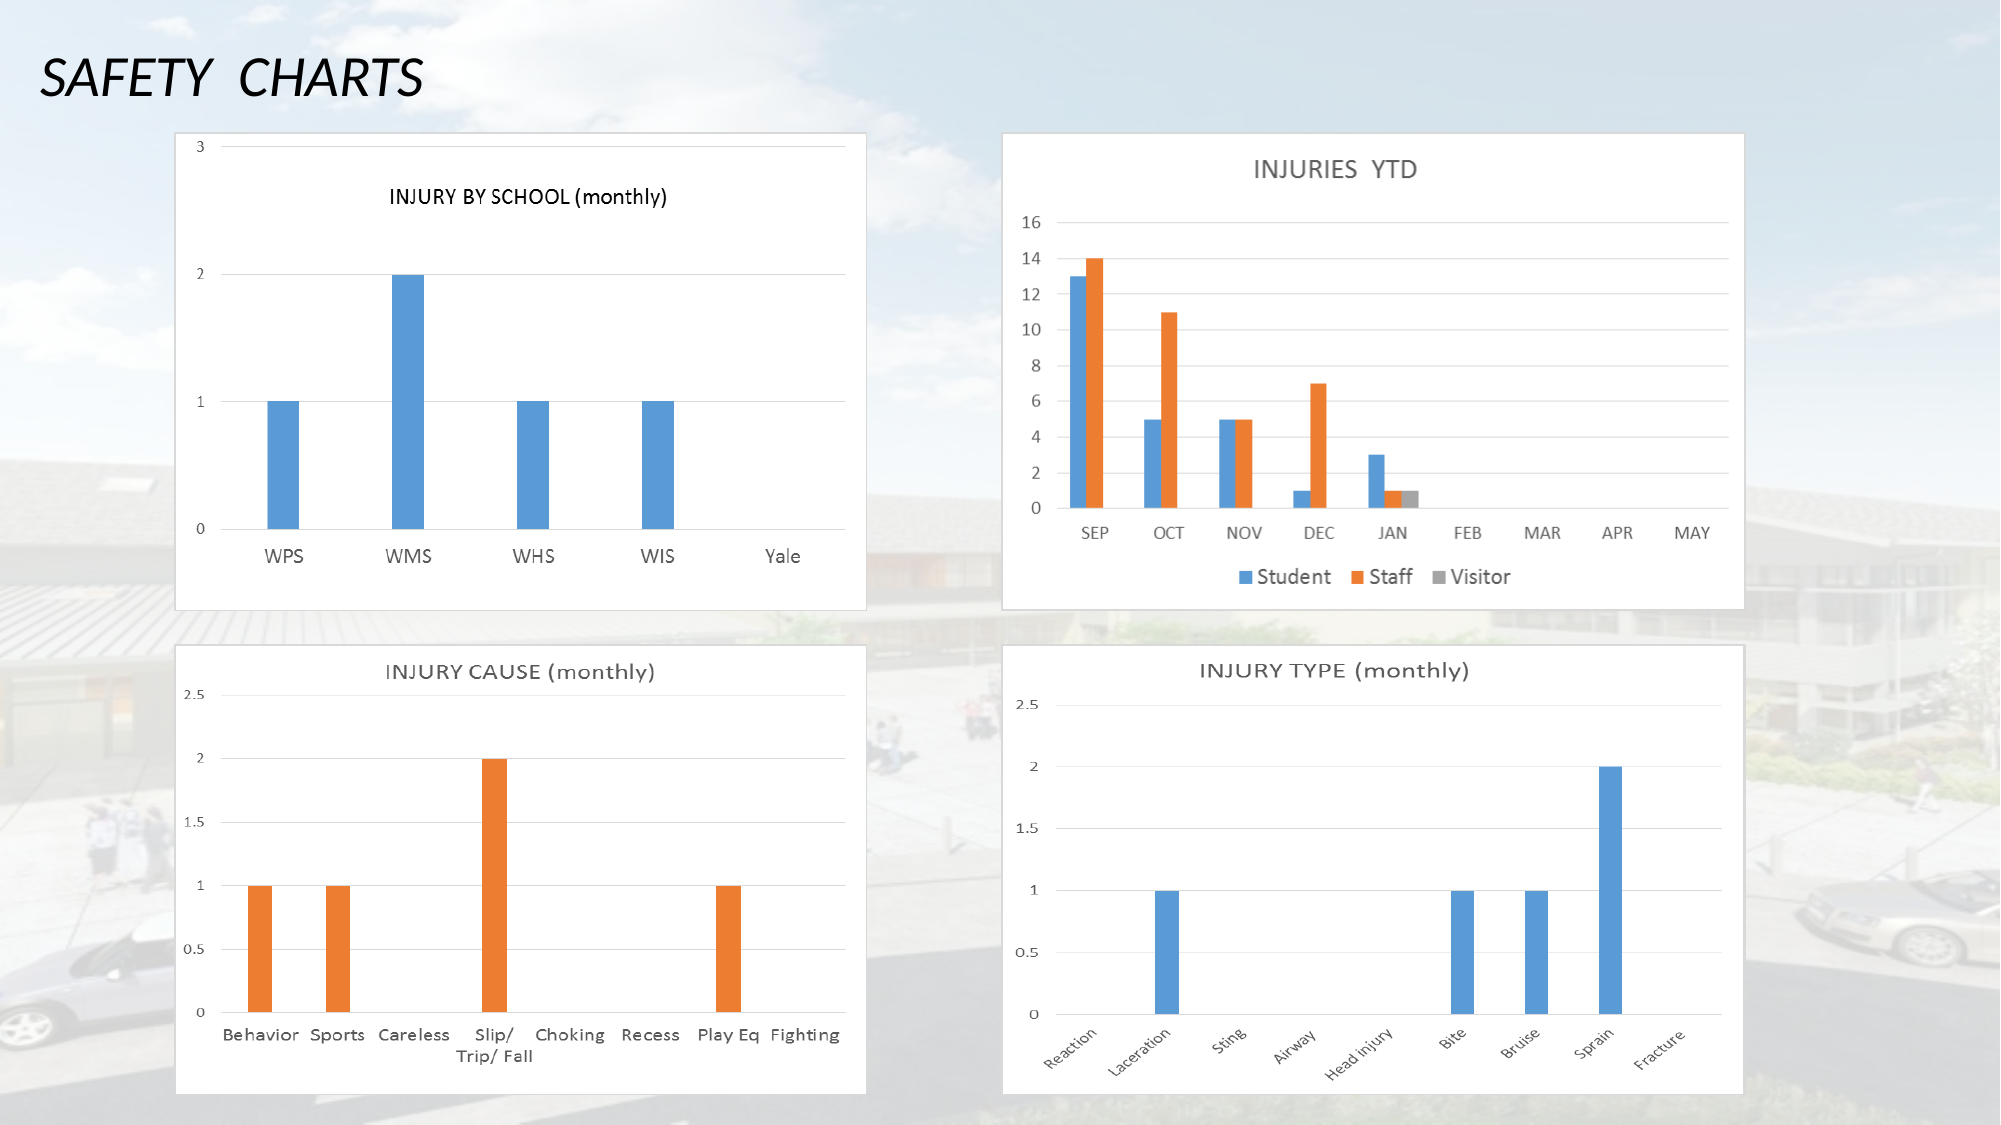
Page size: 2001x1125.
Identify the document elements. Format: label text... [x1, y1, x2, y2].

picture [174, 132, 867, 611]
picture [1001, 644, 1746, 1095]
picture [174, 644, 867, 1095]
text_box SAFETY CHARTS [25, 30, 440, 115]
picture [1001, 132, 1746, 611]
